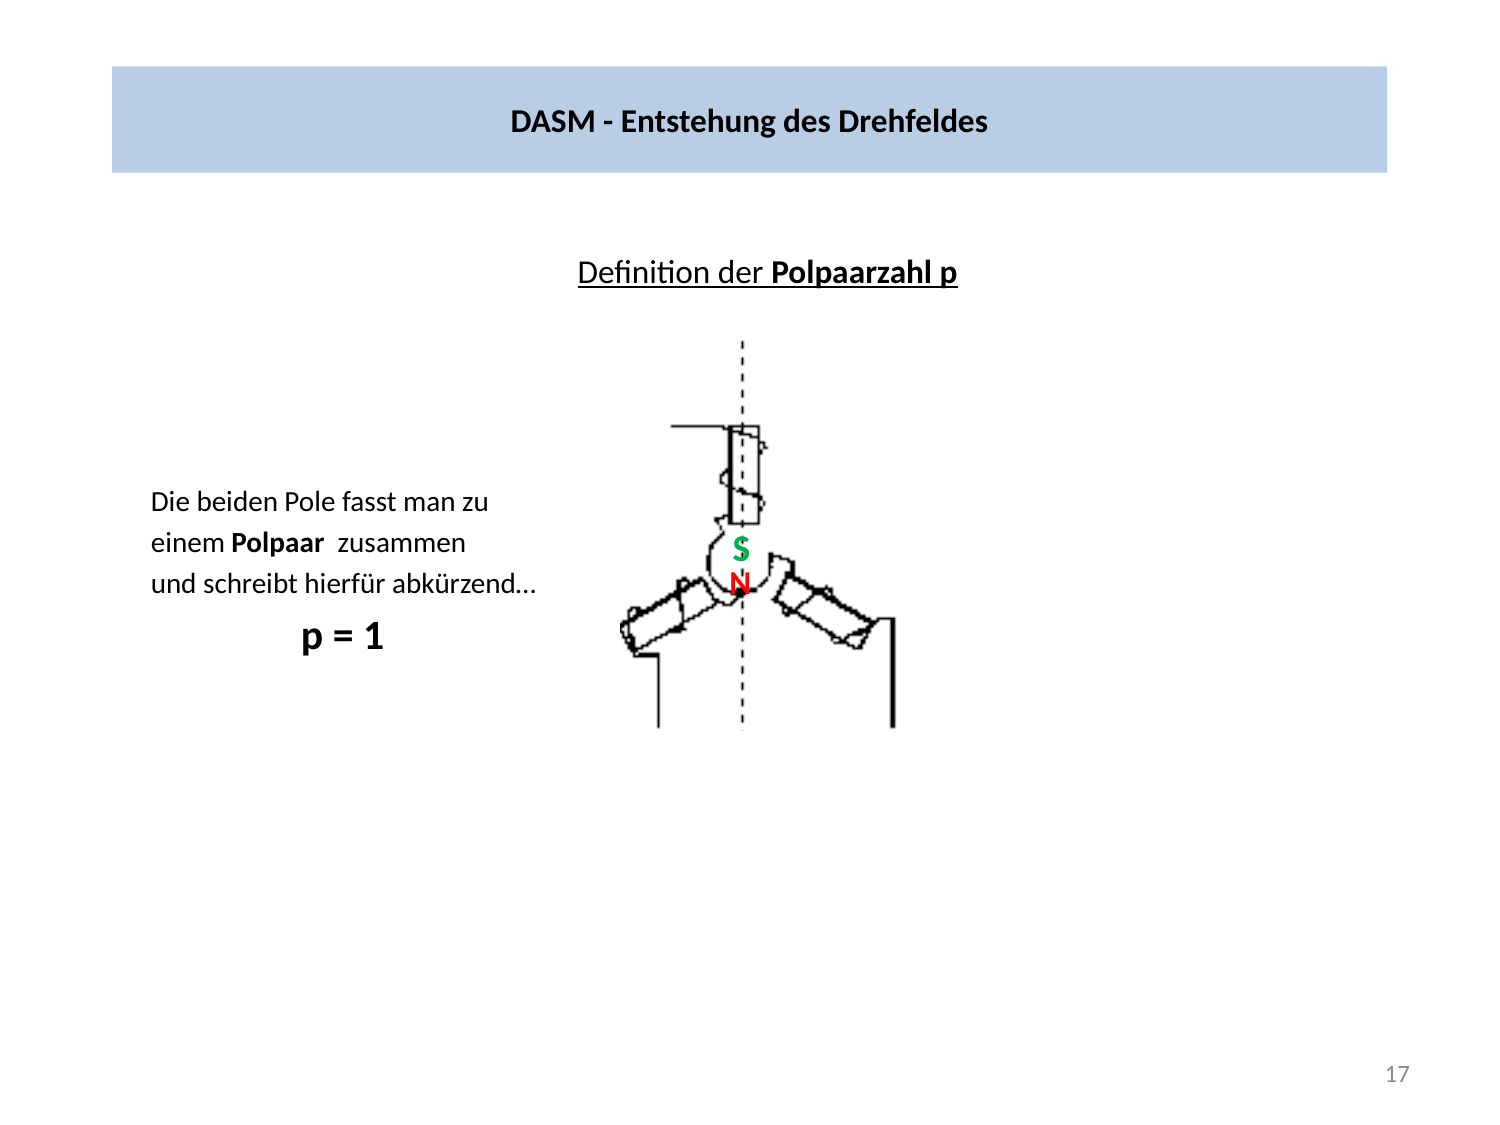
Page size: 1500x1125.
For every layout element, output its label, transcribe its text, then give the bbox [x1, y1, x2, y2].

picture [619, 337, 904, 731]
title DASM - Entstehung des Drehfeldes [112, 66, 1388, 173]
subtitle Definition der Polpaarzahl p Die beiden Pole fasst man zu einem Polpaar zusammen und schreibt hierfür abkürzend… p = 1 [135, 196, 1400, 1047]
slide_number 17 [1074, 1042, 1425, 1103]
